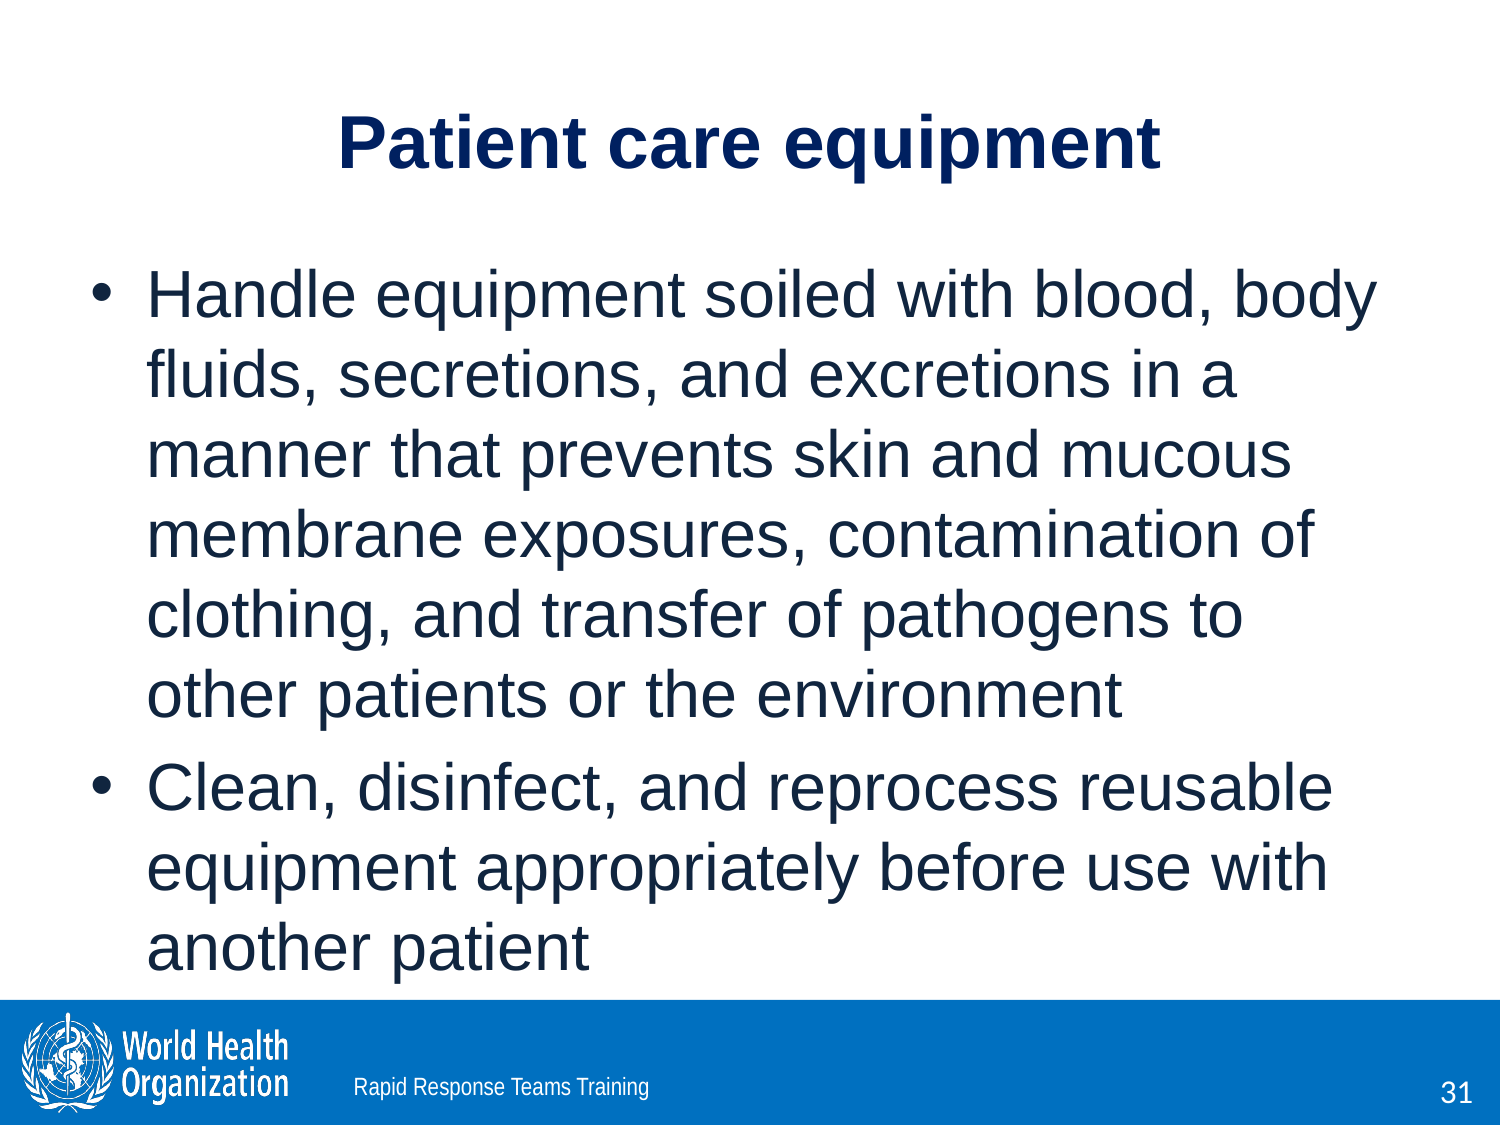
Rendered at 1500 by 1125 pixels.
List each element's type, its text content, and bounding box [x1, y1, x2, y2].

list Handle equipment soiled with blood, body fluids, secretions, and excretions in a manner that prevents skin and mucous membrane exposures, contamination of clothing, and transfer of pathogens to other patients or the environment Clean, disinfect, and reprocess reusable equipment appropriately before use with another patient [75, 243, 1425, 986]
title Patient care equipment [75, 45, 1425, 233]
picture [21, 1012, 288, 1113]
